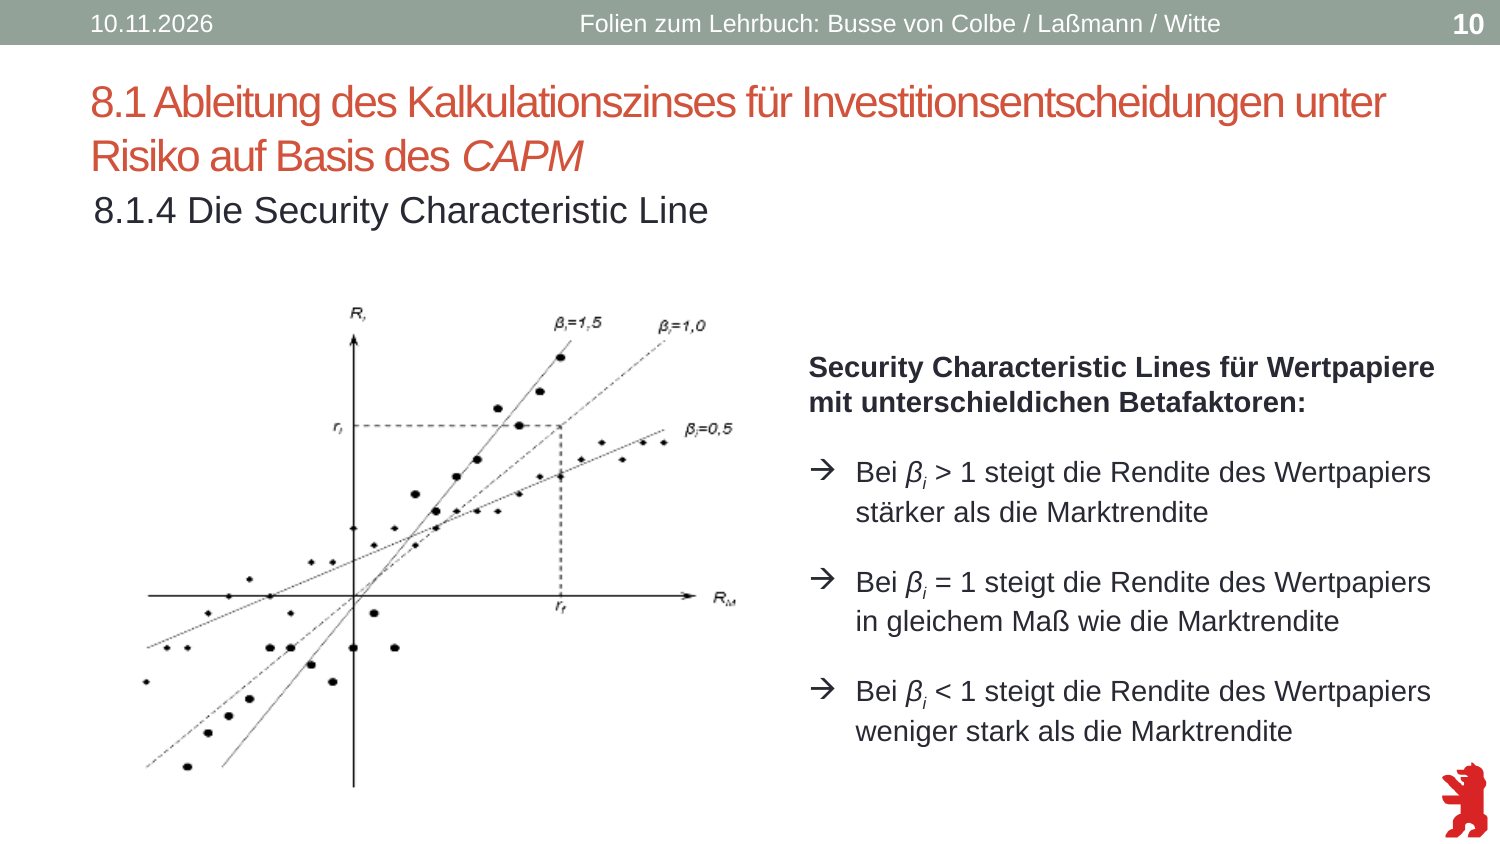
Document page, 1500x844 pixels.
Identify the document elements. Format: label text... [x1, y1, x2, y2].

footer Folien zum Lehrbuch: Busse von Colbe / Laßmann / Witte [562, 2, 1238, 43]
picture [79, 264, 785, 823]
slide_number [75, 2, 550, 43]
picture [1434, 760, 1500, 844]
text_box 8.1.4 Die Security Characteristic Line [78, 178, 725, 239]
title 8.1 Ableitung des Kalkulationszinses für Investitionsentscheidungen unter Risiko auf Basis des CAPM [75, 65, 1425, 188]
text_box Security Characteristic Lines für Wertpapiere mit unterschieldichen Betafaktoren: Bei βi > 1 steigt die Rendite des Wertpapiers stärker als die Marktrendite Bei βi = 1 steigt die Rendite des Wertpapiers in gleichem Maß wie die Marktrendite Bei βi < 1 steigt die Rendite des Wertpapiers weniger stark als die Marktrendite [793, 341, 1478, 755]
slide_number 10 [1325, 2, 1500, 43]
